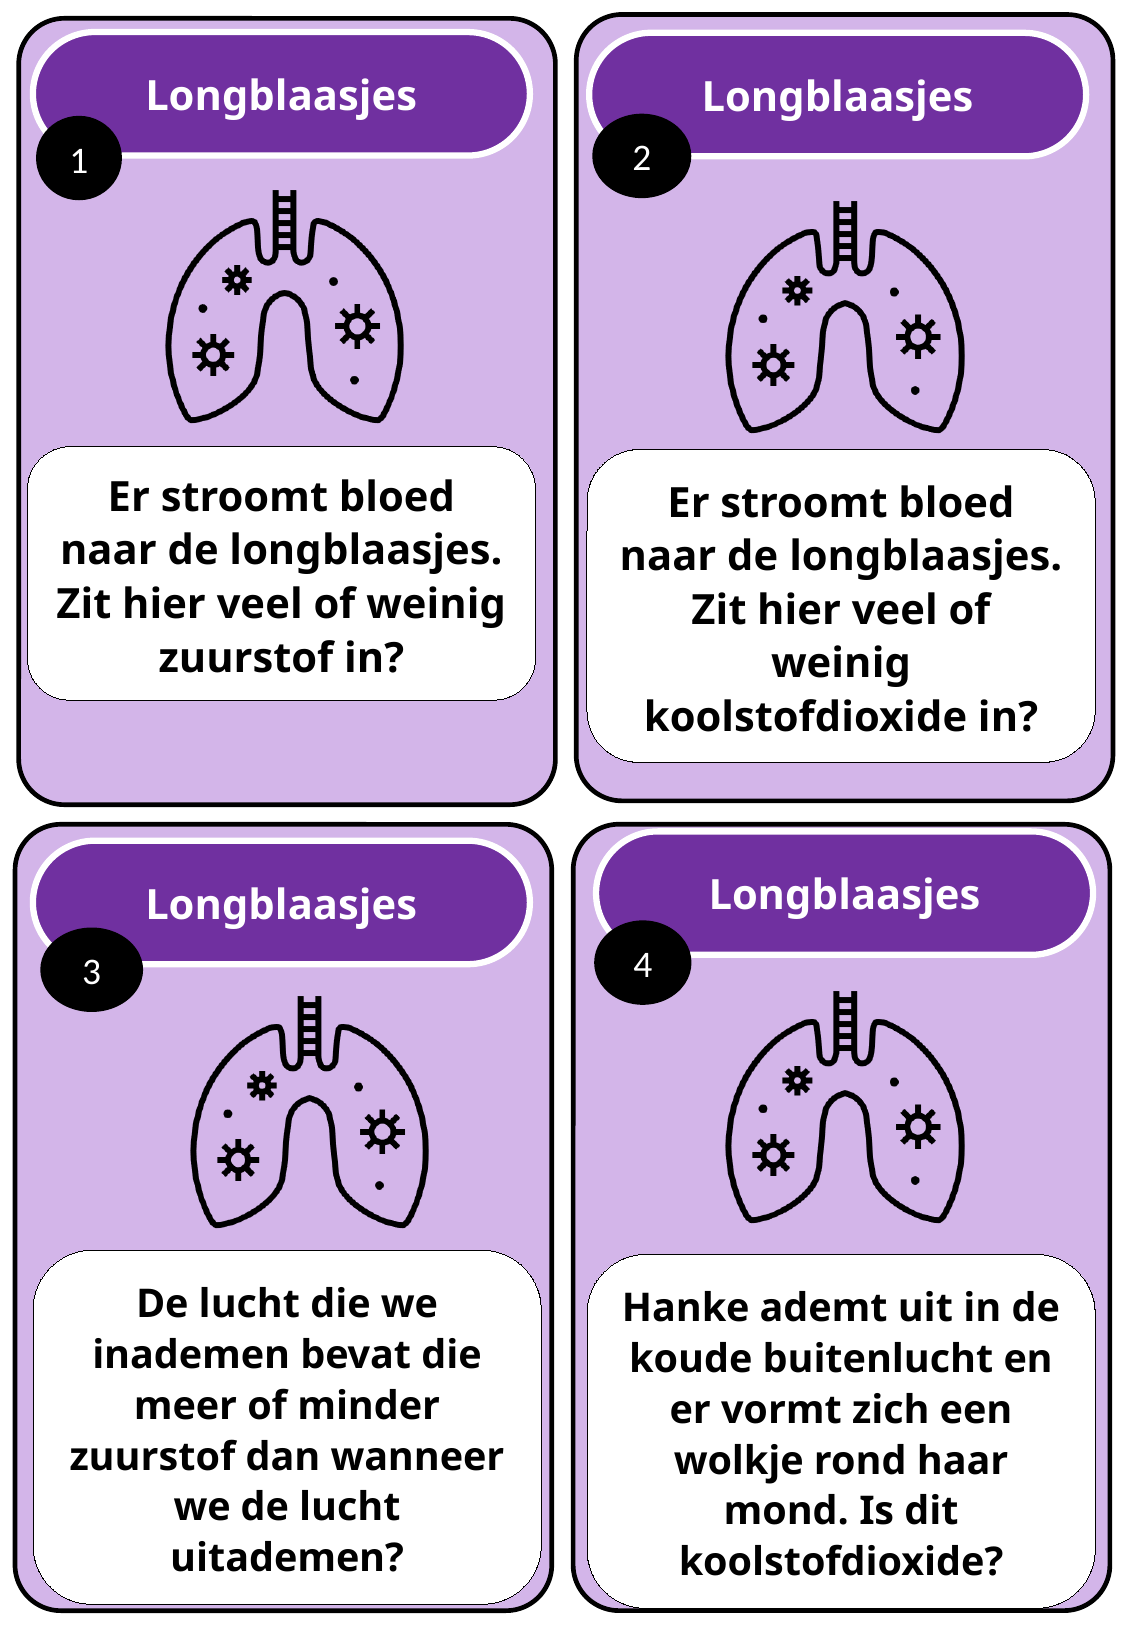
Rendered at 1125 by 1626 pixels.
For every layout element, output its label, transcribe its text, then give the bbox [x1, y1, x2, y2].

text_box 4 [594, 920, 692, 1005]
text_box Longblaasjes [595, 830, 1095, 956]
text_box Longblaasjes [588, 31, 1088, 158]
text_box 2 [592, 113, 692, 199]
text_box Er stroomt bloed naar de longblaasjes. Zit hier veel of weinig koolstofdioxide in? [586, 449, 1096, 763]
text_box Er stroomt bloed naar de longblaasjes. Zit hier veel of weinig zuurstof in? [27, 446, 536, 701]
text_box 3 [40, 927, 144, 1012]
picture [701, 174, 988, 460]
text_box Longblaasjes [31, 839, 531, 966]
picture [166, 969, 452, 1255]
picture [701, 963, 988, 1250]
text_box De lucht die we inademen bevat die meer of minder zuurstof dan wanneer we de lucht uitademen? [33, 1250, 542, 1605]
text_box [575, 13, 1114, 802]
picture [141, 163, 427, 450]
text_box Hanke ademt uit in de koude buitenlucht en er vormt zich een wolkje rond haar mond. Is dit koolstofdioxide? [587, 1254, 1096, 1609]
text_box [17, 17, 557, 806]
text_box [572, 823, 1111, 1612]
text_box Longblaasjes [31, 30, 531, 157]
text_box [13, 823, 553, 1612]
text_box 1 [36, 115, 122, 201]
